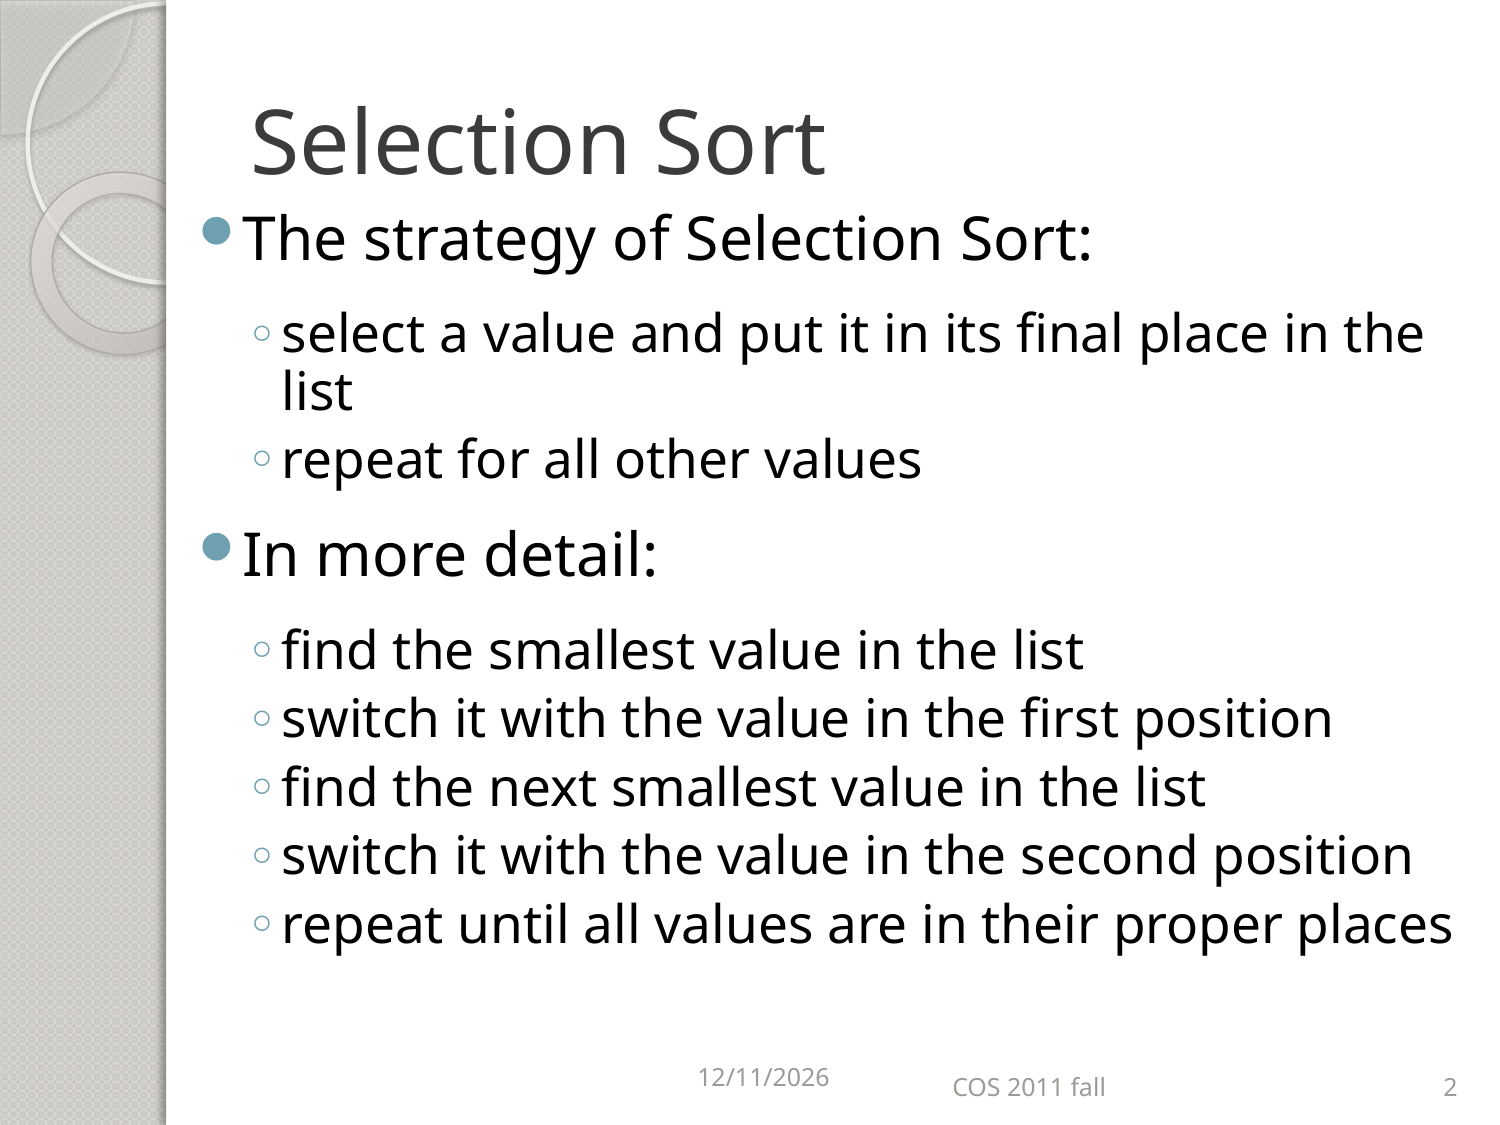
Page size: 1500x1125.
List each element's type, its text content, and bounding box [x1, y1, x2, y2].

slide_number 2 [1413, 1034, 1488, 1113]
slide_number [478, 1046, 845, 1103]
list The strategy of Selection Sort: select a value and put it in its final place in the list repeat for all other values In more detail: find the smallest value in the list switch it with the value in the first position find the next smallest value in the list switch it with the value in the second position repeat until all values are in their proper places [171, 200, 1475, 1013]
title Selection Sort [235, 45, 1466, 200]
footer COS 2011 fall [937, 1034, 1413, 1113]
